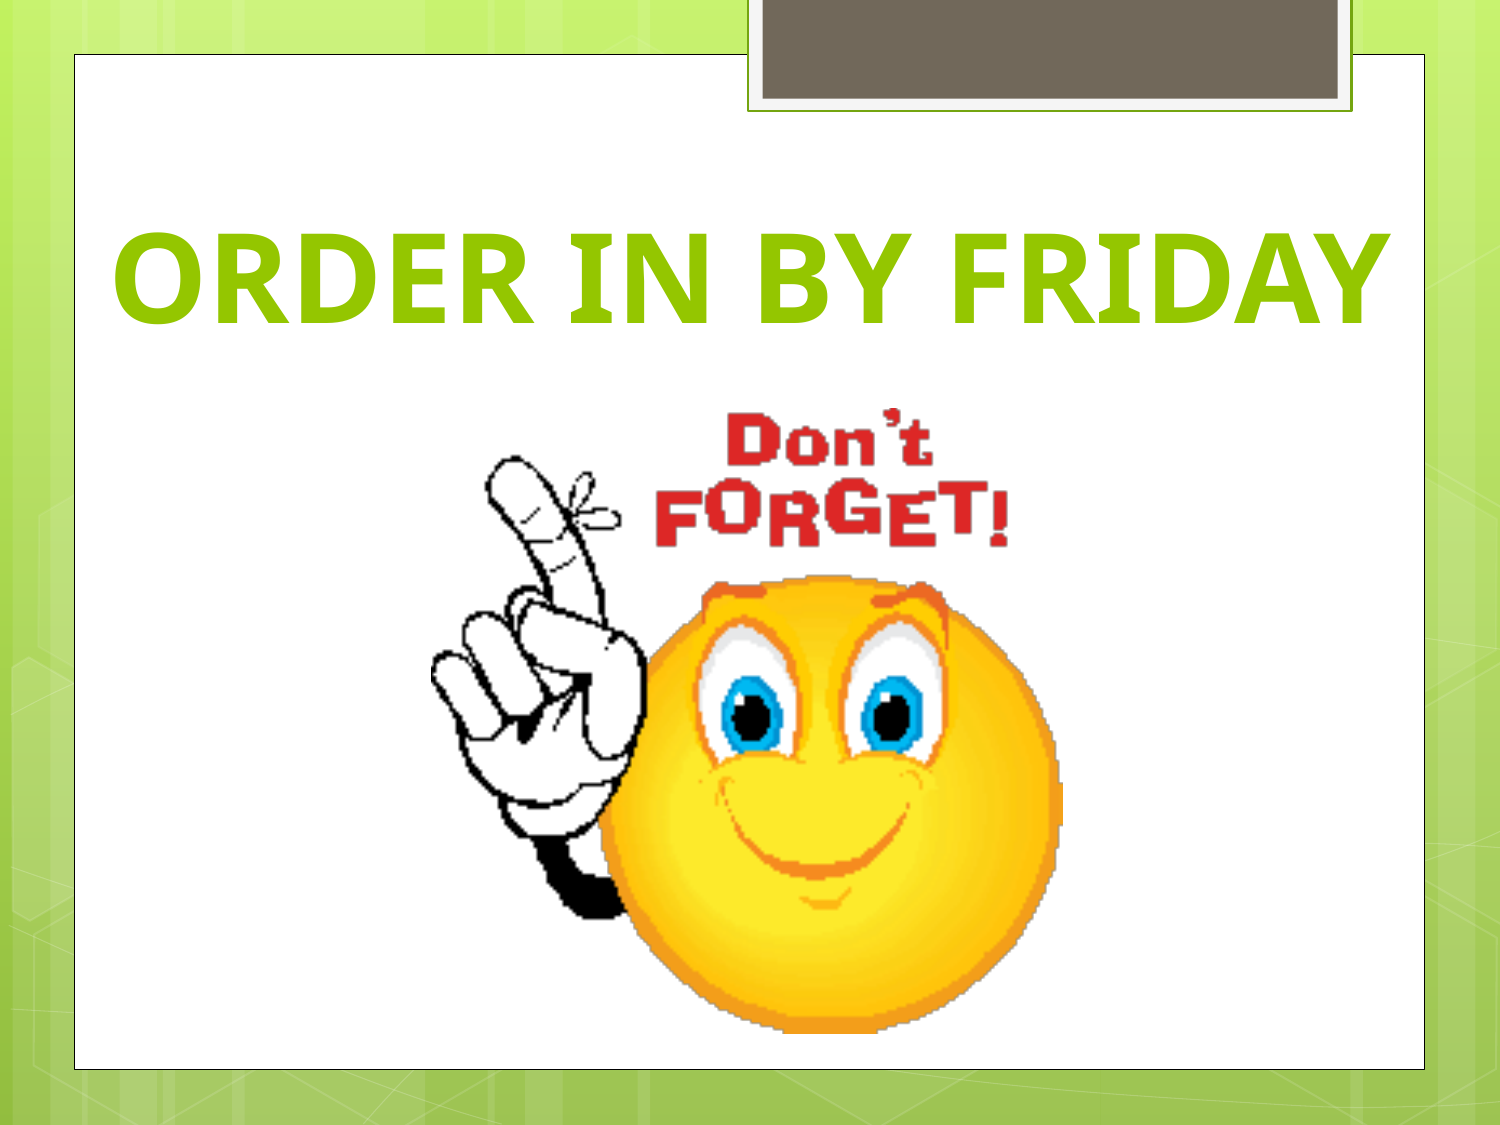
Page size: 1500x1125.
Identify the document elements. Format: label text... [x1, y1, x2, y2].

title ORDER IN BY FRIDAY [88, 168, 1412, 357]
picture [431, 408, 1064, 1034]
